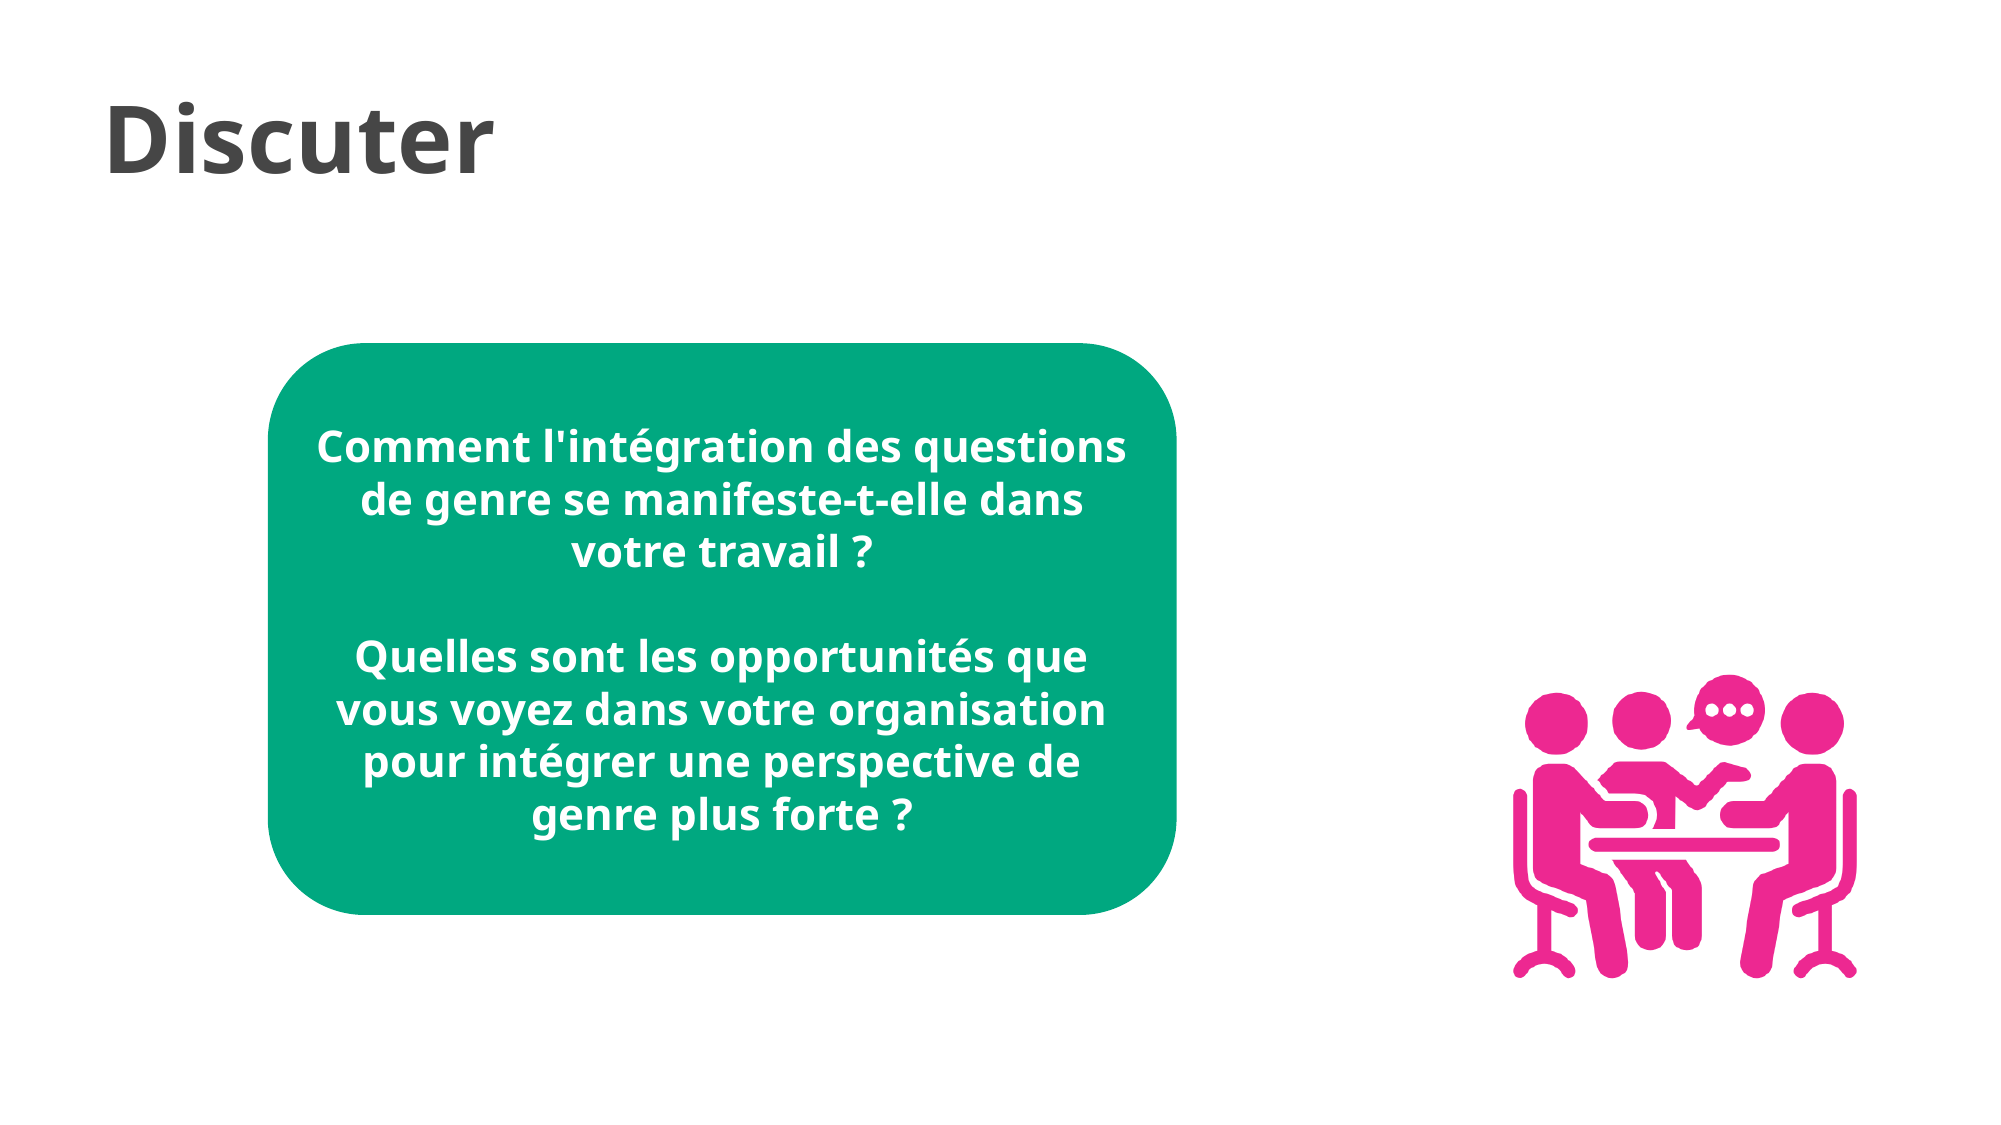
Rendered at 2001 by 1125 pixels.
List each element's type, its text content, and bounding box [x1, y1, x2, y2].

text_box Comment l'intégration des questions de genre se manifeste-t-elle dans votre travail ? Quelles sont les opportunités que vous voyez dans votre organisation pour intégrer une perspective de genre plus forte ? [270, 345, 1175, 913]
picture [1462, 621, 1898, 1028]
text_box Discuter [102, 79, 1649, 193]
